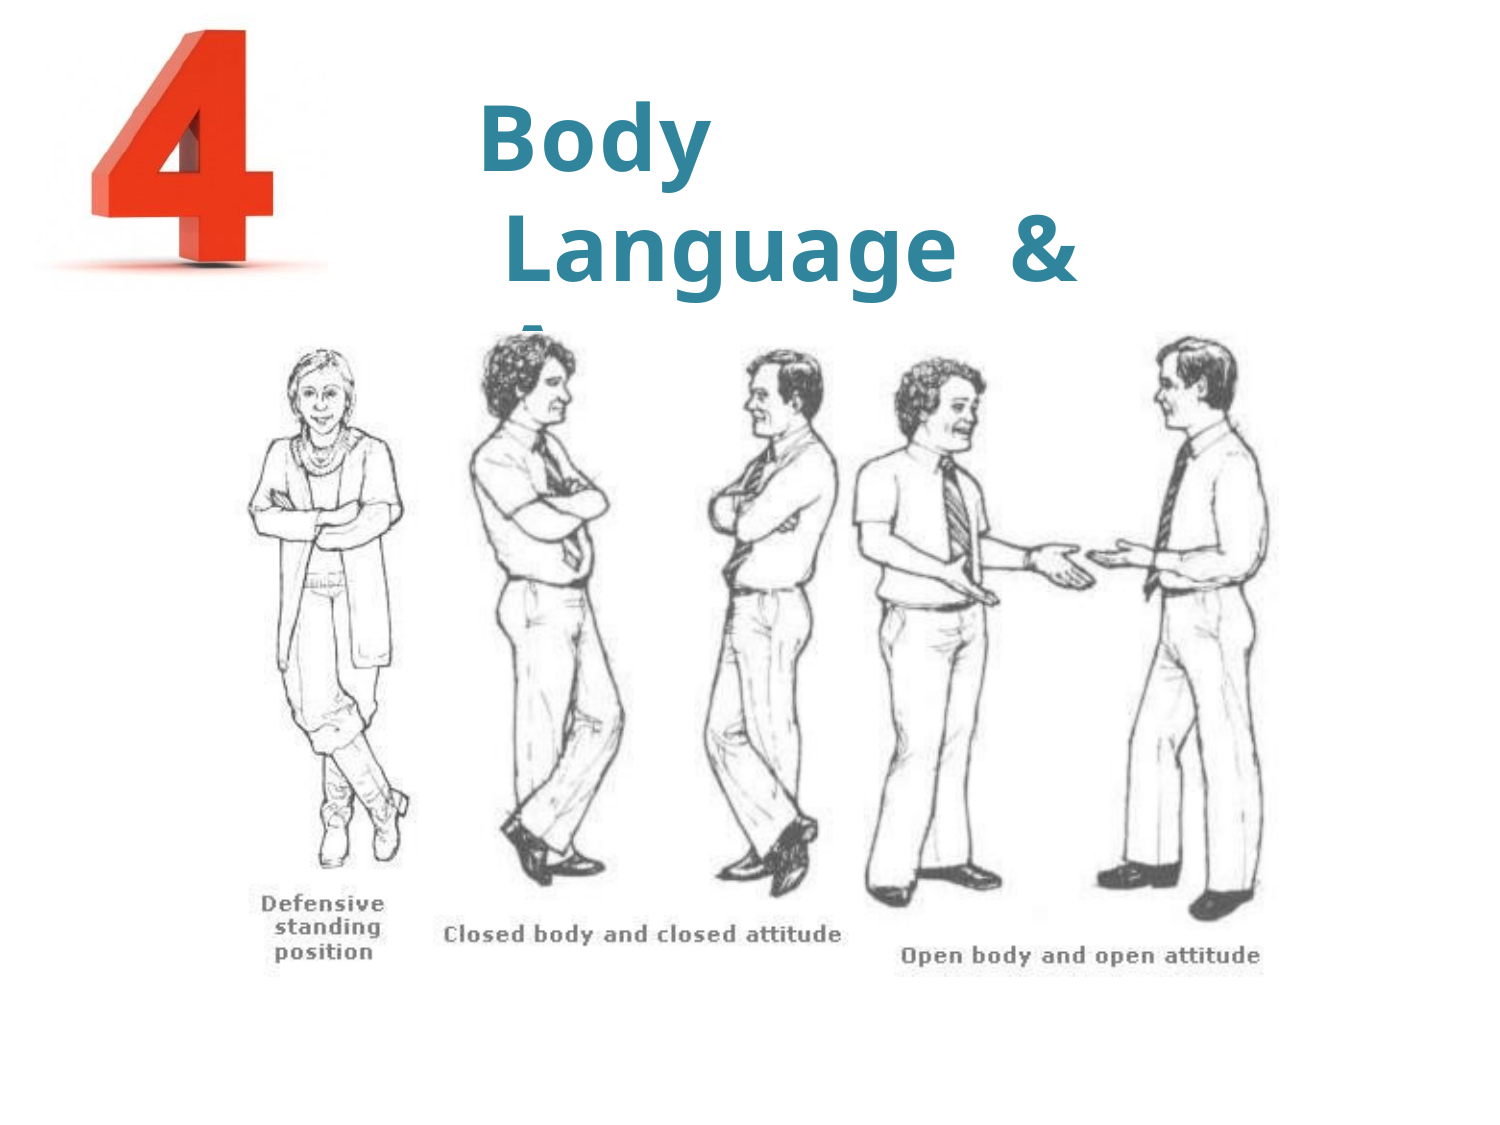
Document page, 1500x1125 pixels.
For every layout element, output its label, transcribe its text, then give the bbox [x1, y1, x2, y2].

text_box [35, 14, 329, 292]
title Body Language & Appearance [474, 77, 1132, 331]
text_box [234, 331, 1279, 977]
